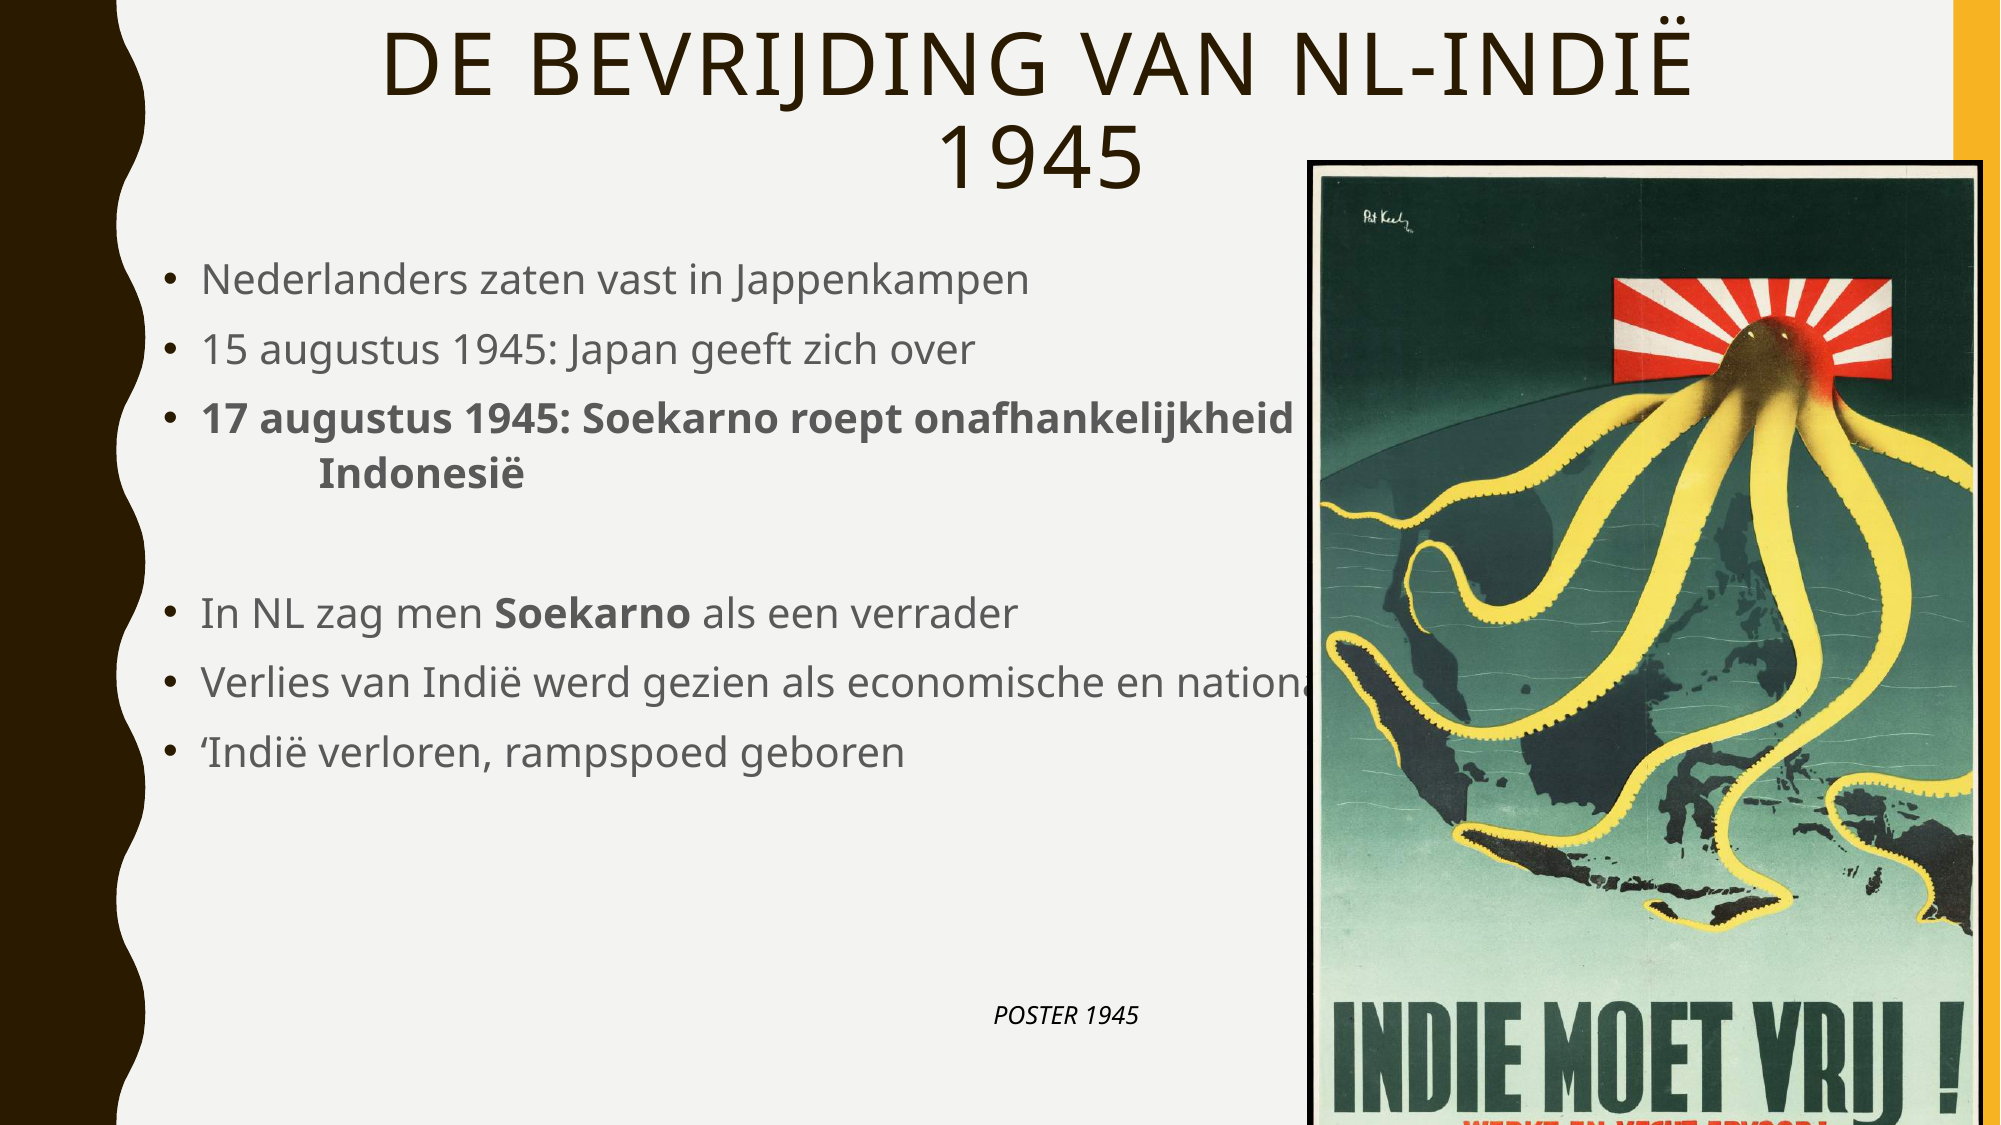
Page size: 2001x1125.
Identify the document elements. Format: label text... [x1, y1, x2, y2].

picture [1307, 160, 1983, 1125]
list Nederlanders zaten vast in Jappenkampen 15 augustus 1945: Japan geeft zich over 17 augustus 1945: Soekarno roept onafhankelijkheid uit van Indonesië In NL zag men Soekarno als een verrader Verlies van Indië werd gezien als economische en nationale ramp: ‘Indië verloren, rampspoed geboren [148, 240, 1307, 965]
title DE BEVRIJDING VAN NL-INDIË 1945 [205, 12, 1875, 217]
text_box POSTER 1945 [978, 992, 1154, 1038]
